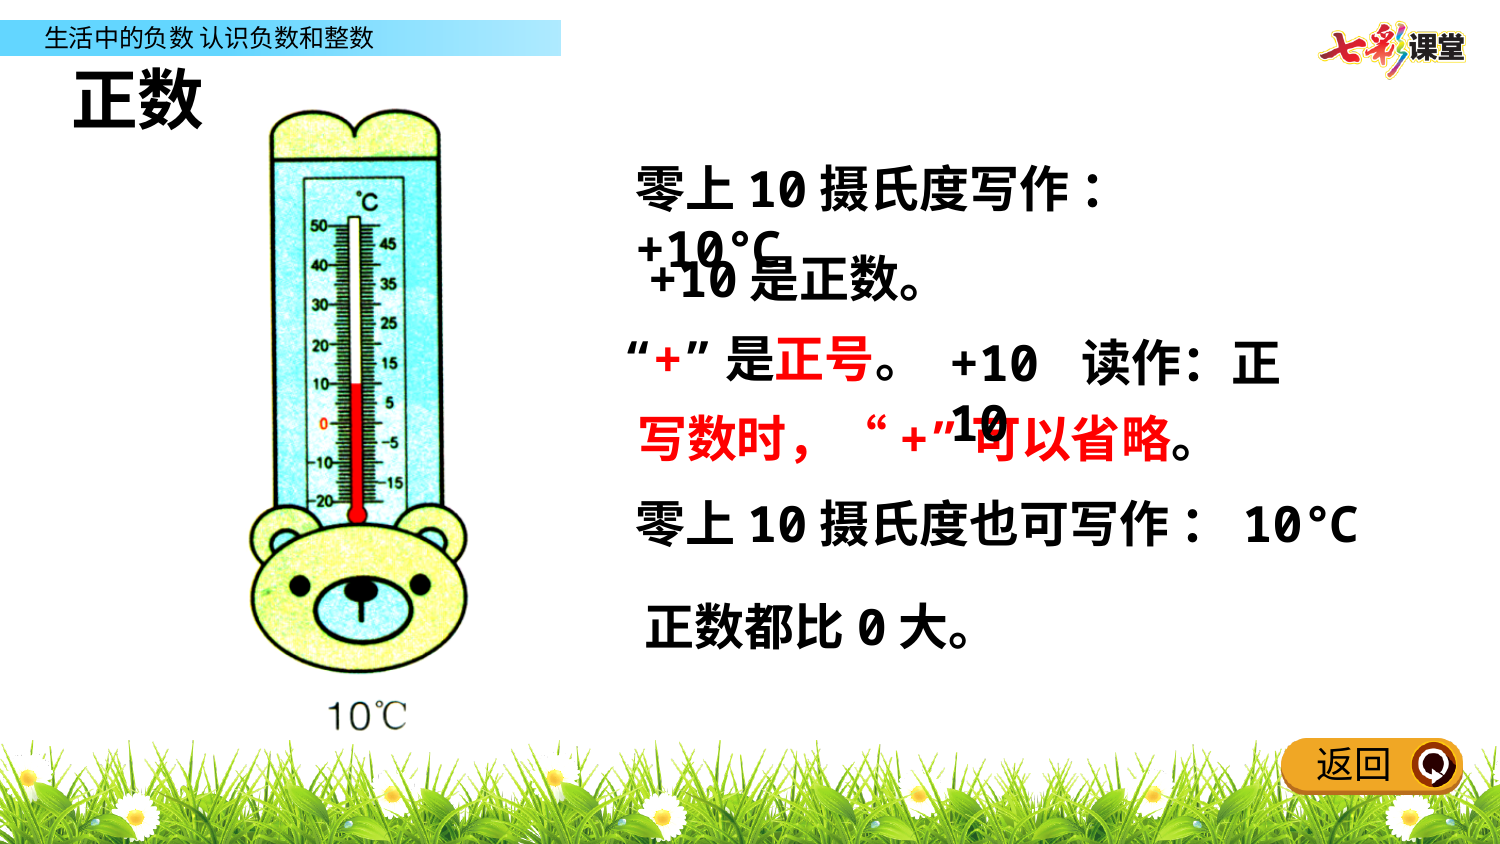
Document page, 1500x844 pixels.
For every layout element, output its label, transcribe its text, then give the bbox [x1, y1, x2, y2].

text_box +10 读作：正10 [934, 324, 1340, 396]
text_box 正数都比0大。 [630, 588, 1013, 660]
picture [241, 102, 476, 736]
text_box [1281, 733, 1464, 795]
text_box 零上10摄氏度写作 ：+10℃ [620, 150, 1255, 238]
text_box 写数时，“+”可以省略。 [622, 399, 1257, 471]
text_box +10是正数。 [633, 240, 993, 311]
text_box 零上10摄氏度也可写作 ：10℃ [620, 485, 1399, 573]
text_box 正数 [56, 50, 337, 127]
picture [0, 740, 1500, 844]
text_box “+”是正号。 [608, 319, 946, 391]
picture [1316, 20, 1468, 80]
